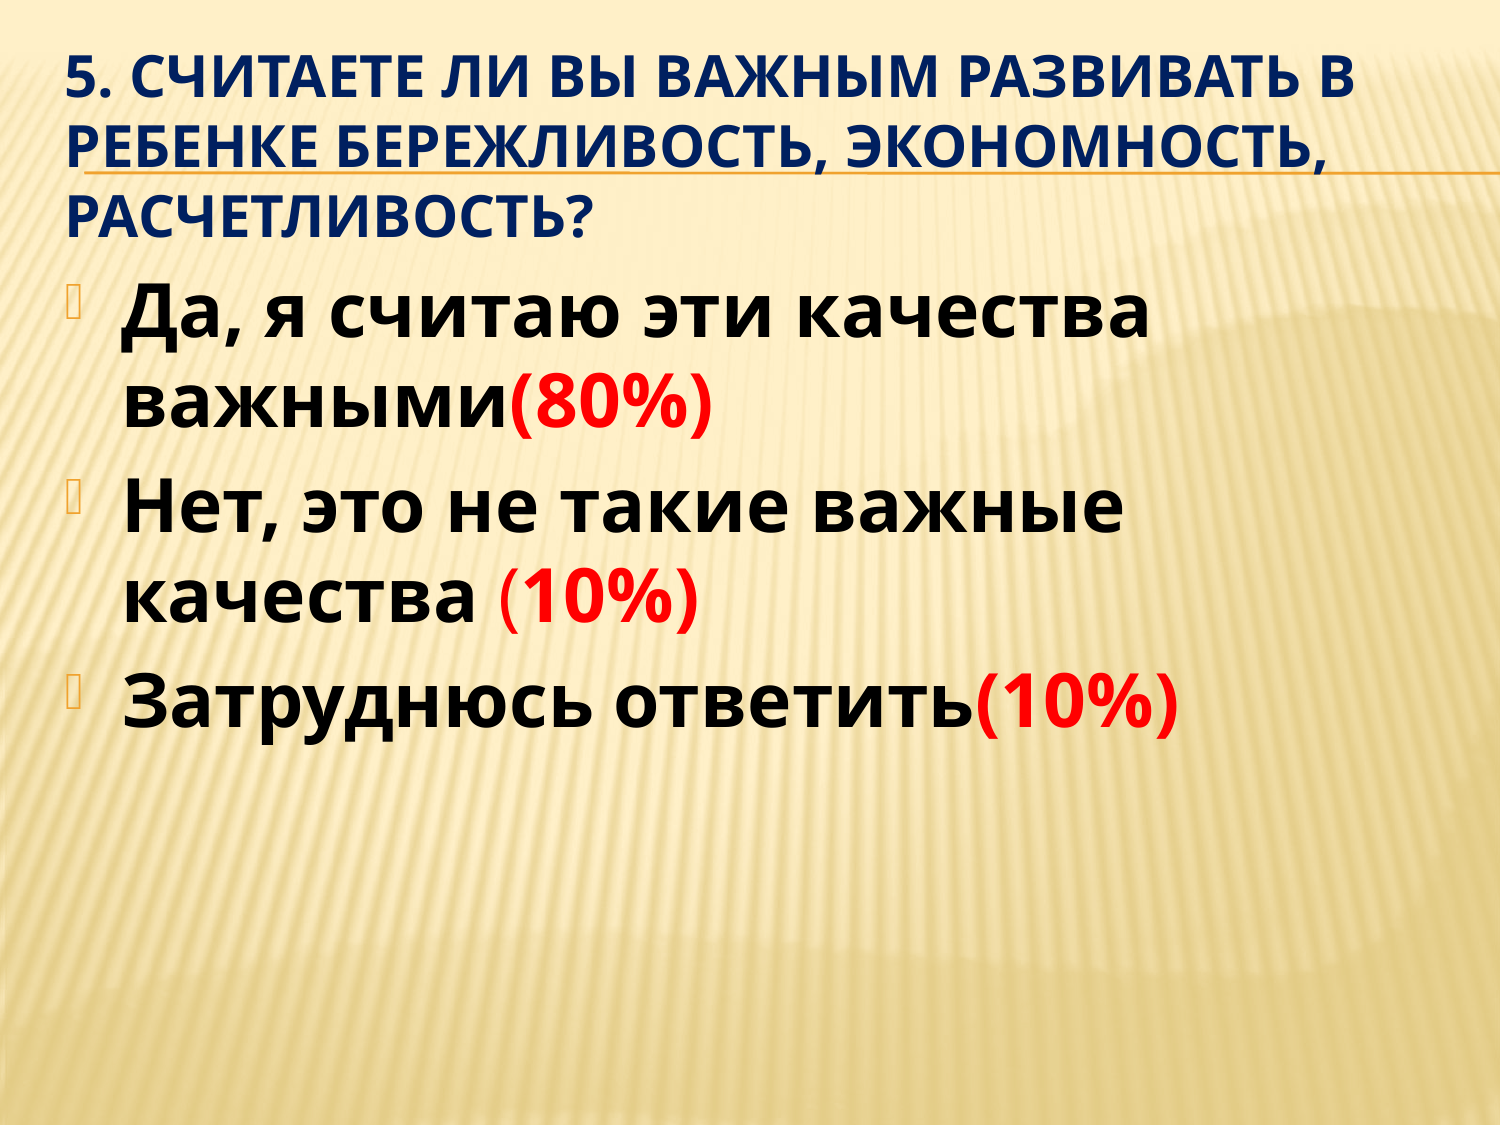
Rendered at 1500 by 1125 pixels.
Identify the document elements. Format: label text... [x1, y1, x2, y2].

list Да, я считаю эти качества важными(80%) Нет, это не такие важные качества (10%) Затруднюсь ответить(10%) [50, 254, 1475, 998]
title 5. Считаете ли Вы важным развивать в ребенке бережливость, экономность, расчетливость? [50, 75, 1475, 213]
